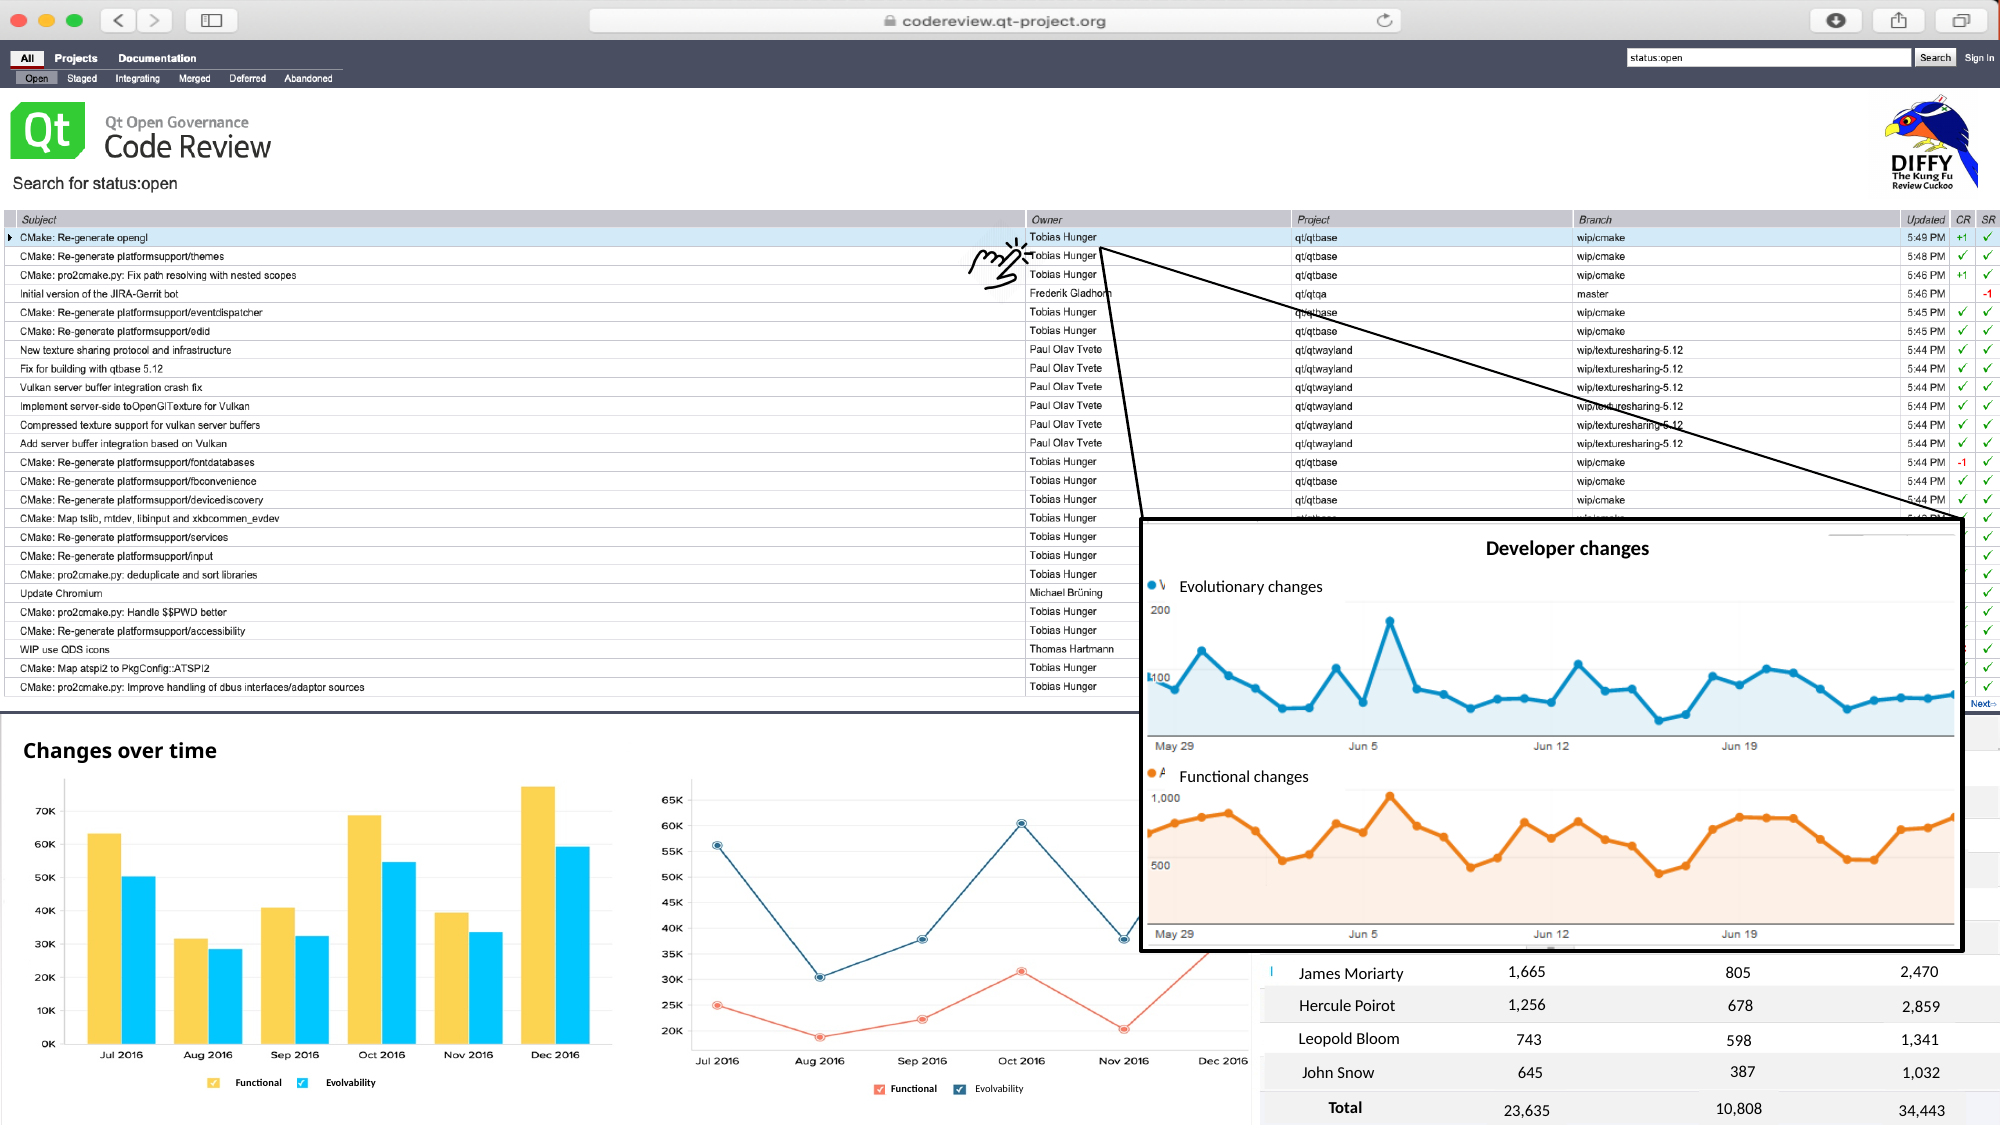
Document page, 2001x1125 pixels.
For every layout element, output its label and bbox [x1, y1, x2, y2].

picture [0, 0, 2000, 1125]
text_box [1099, 247, 1962, 519]
